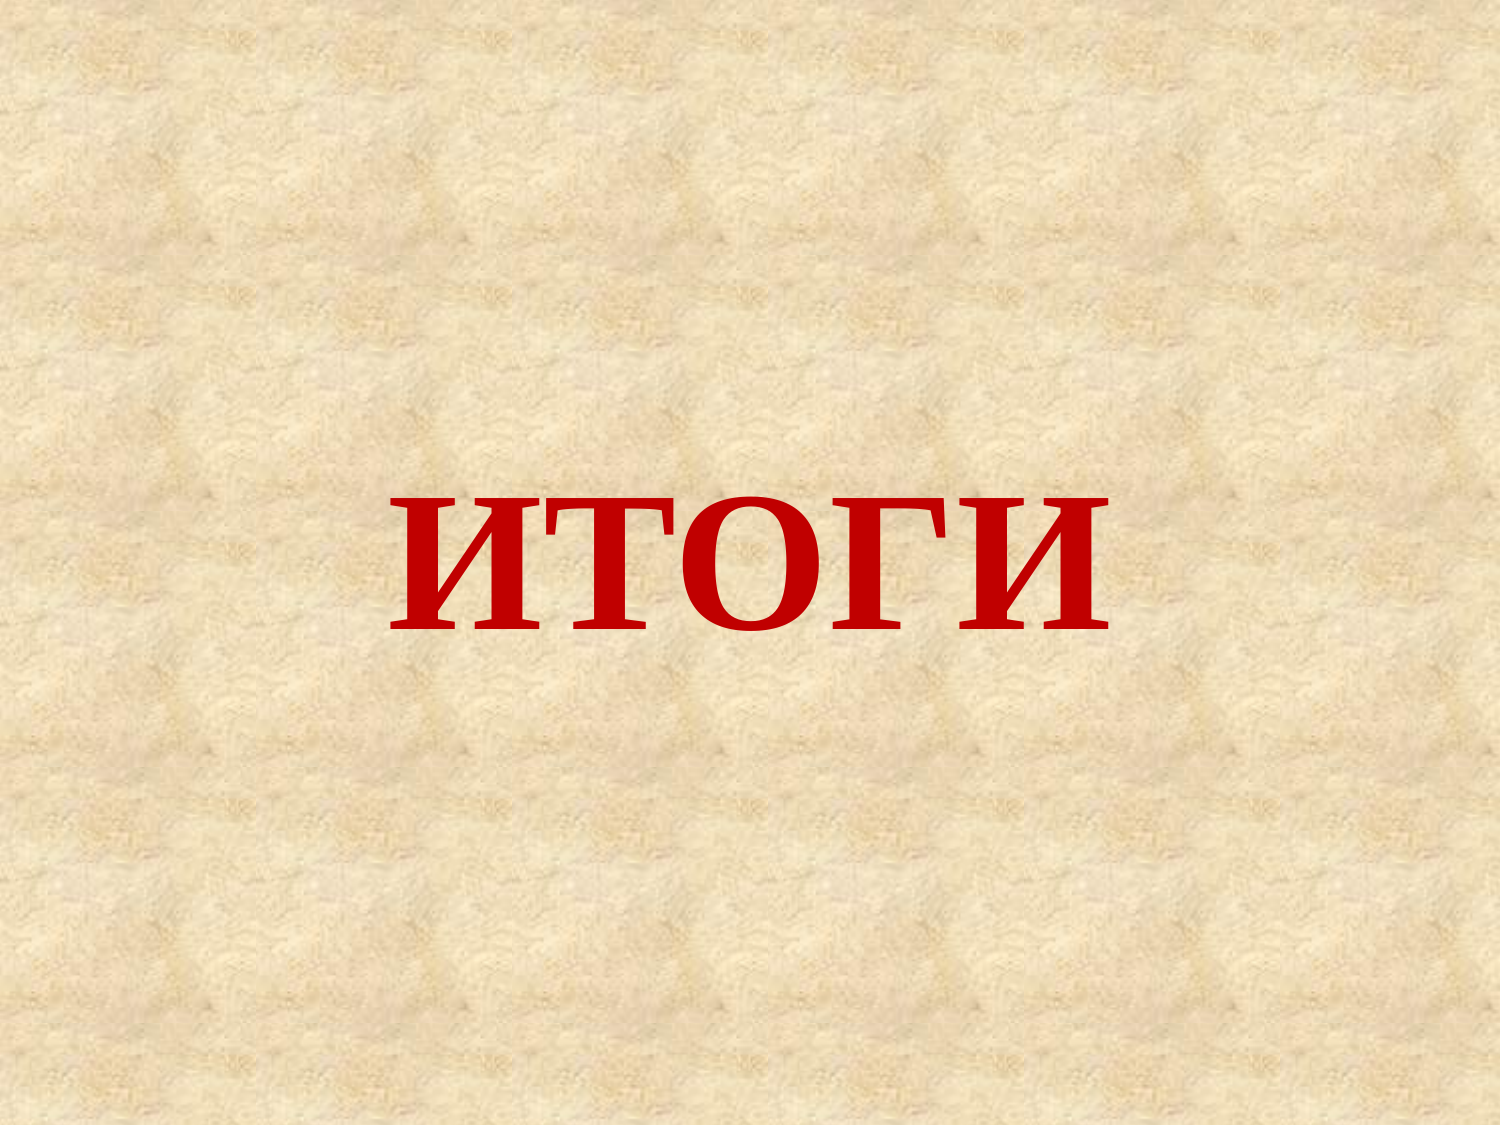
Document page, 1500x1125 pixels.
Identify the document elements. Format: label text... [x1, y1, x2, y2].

picture [0, 0, 1500, 1125]
title ИТОГИ [75, 45, 1425, 1055]
